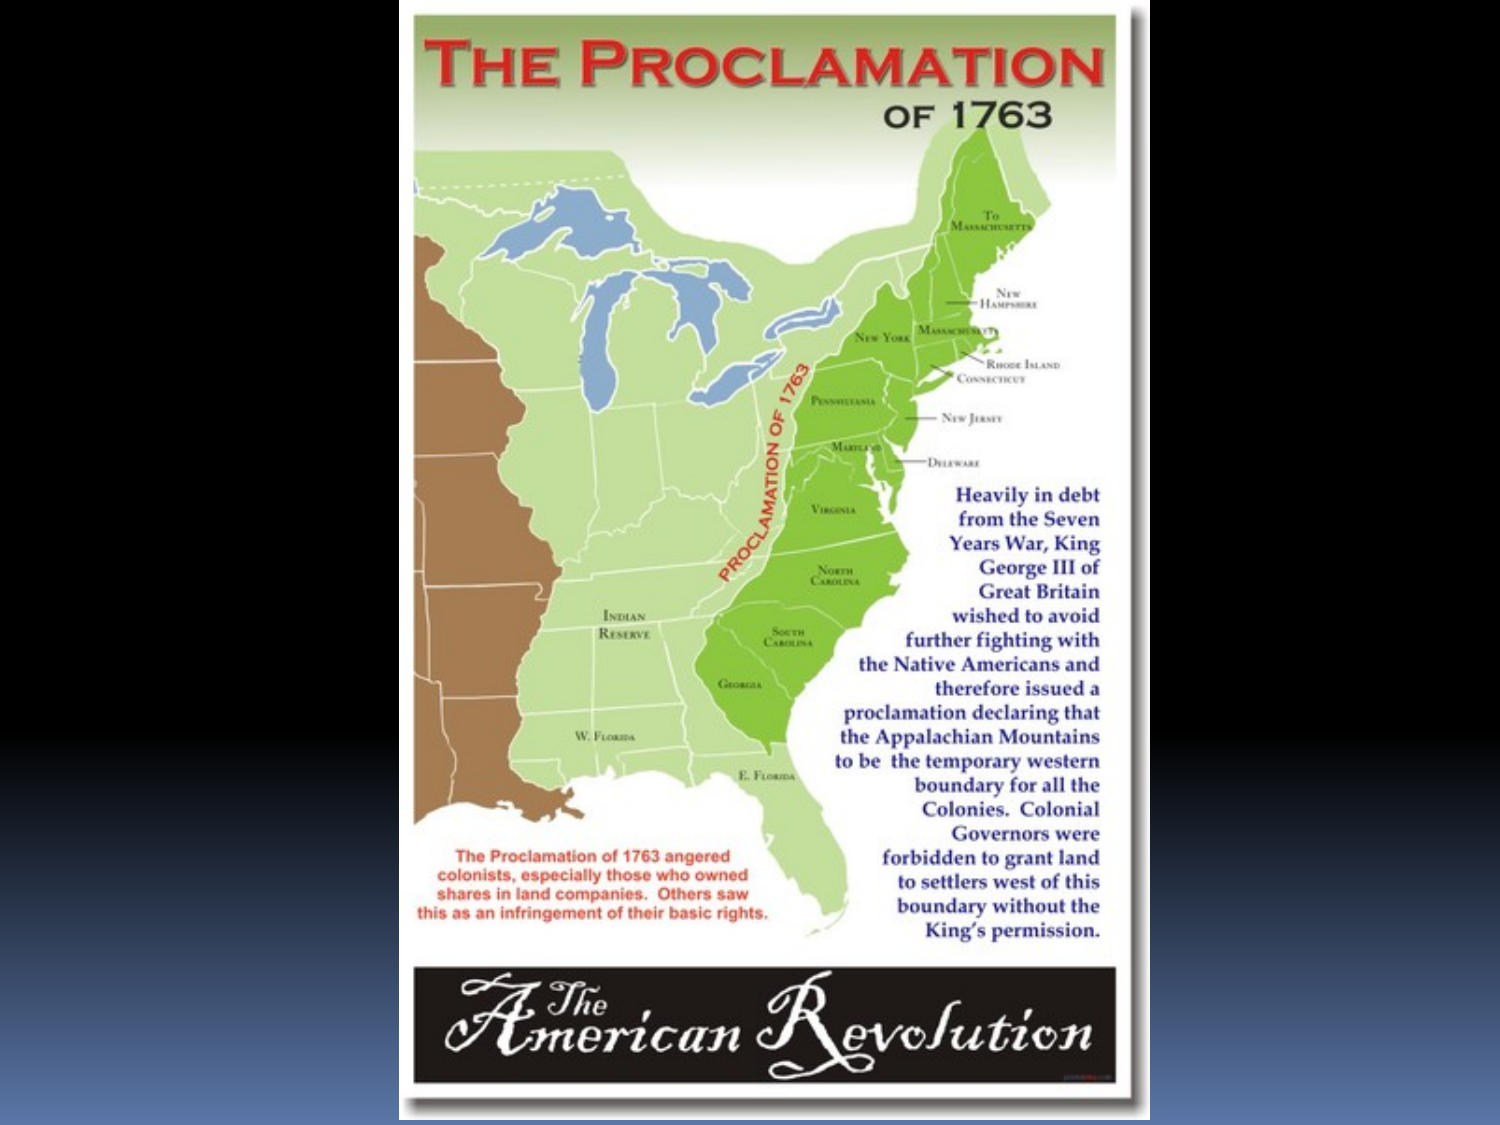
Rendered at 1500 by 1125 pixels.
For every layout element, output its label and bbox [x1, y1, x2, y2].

picture [399, 0, 1151, 1120]
